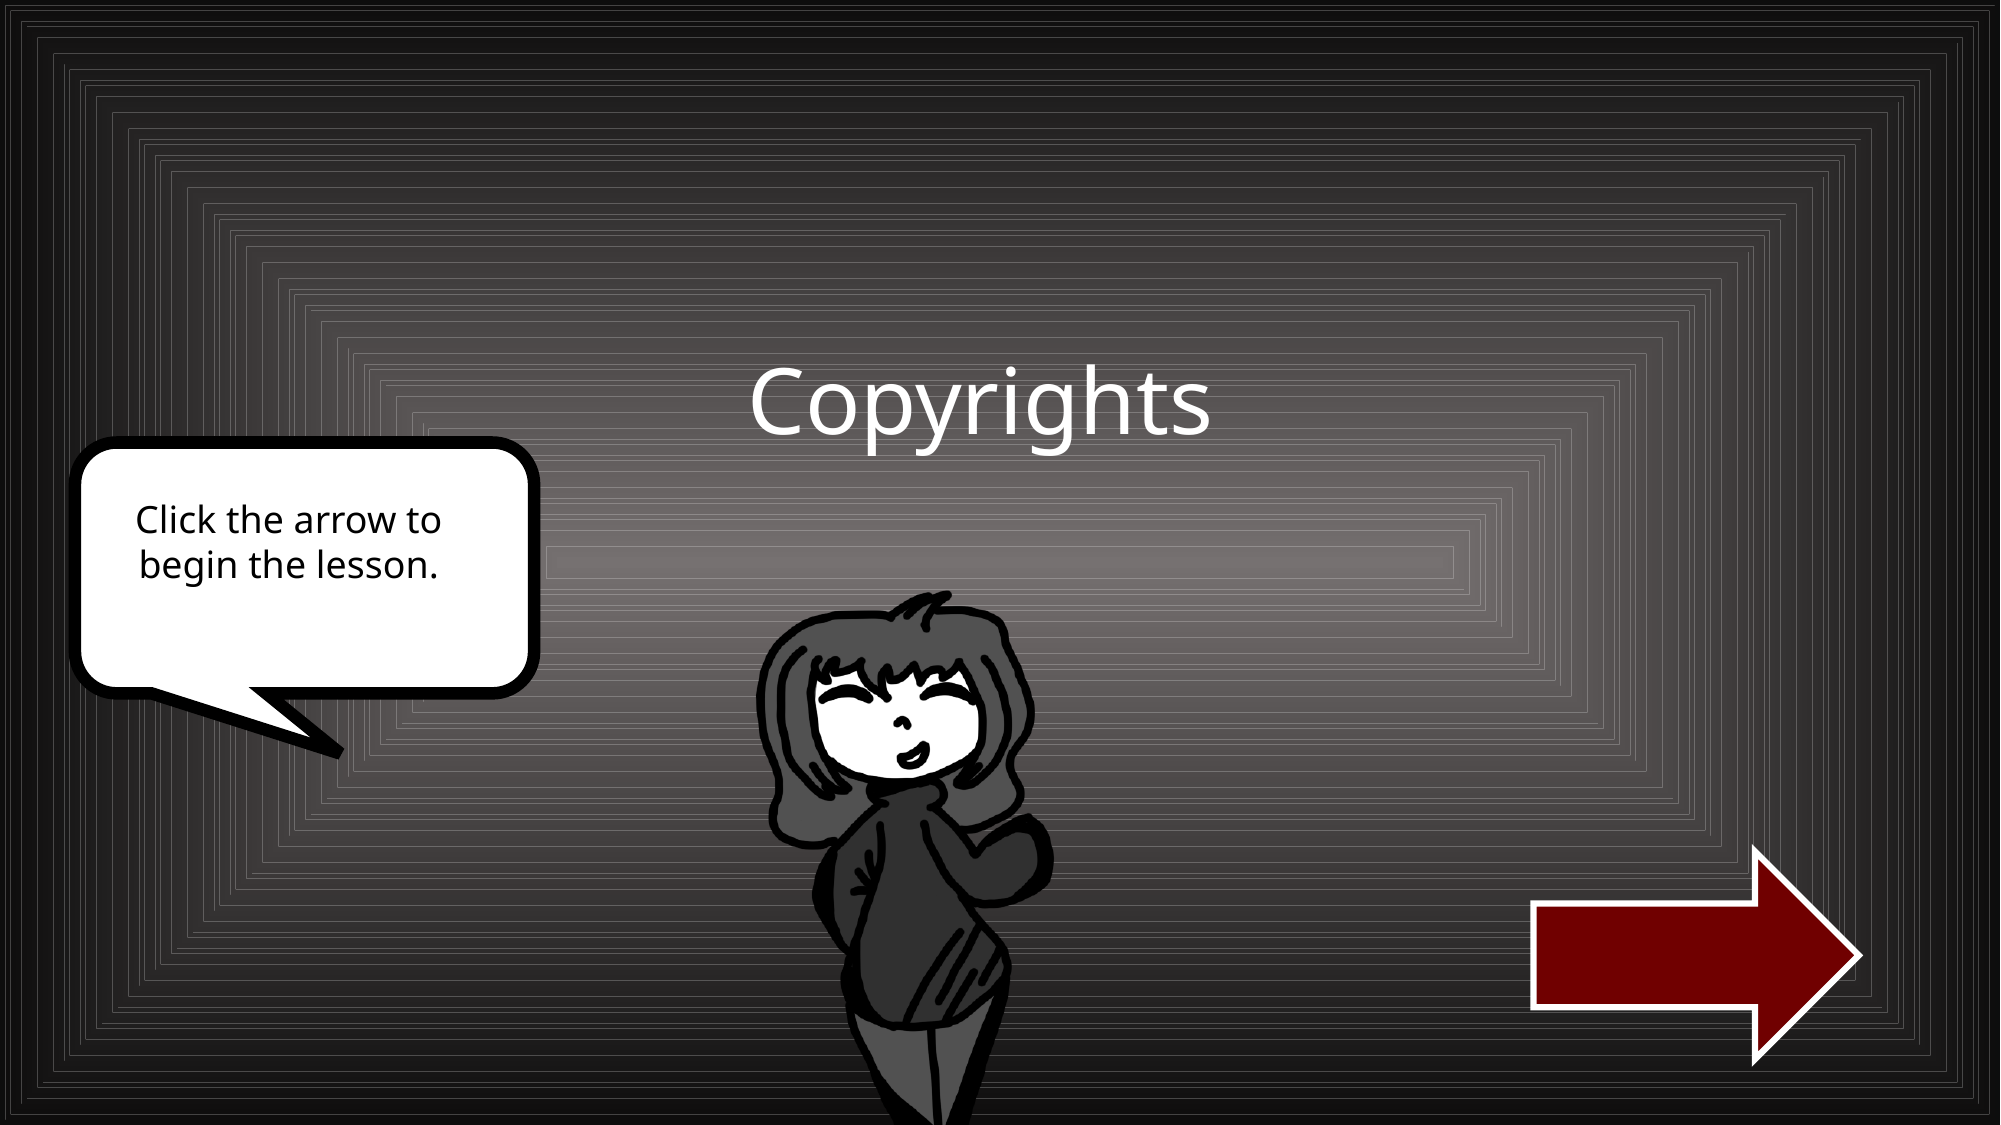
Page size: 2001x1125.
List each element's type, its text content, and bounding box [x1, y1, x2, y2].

title Copyrights [118, 295, 1844, 514]
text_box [74, 442, 535, 754]
text_box [1532, 849, 1861, 1062]
picture [723, 539, 1090, 1125]
